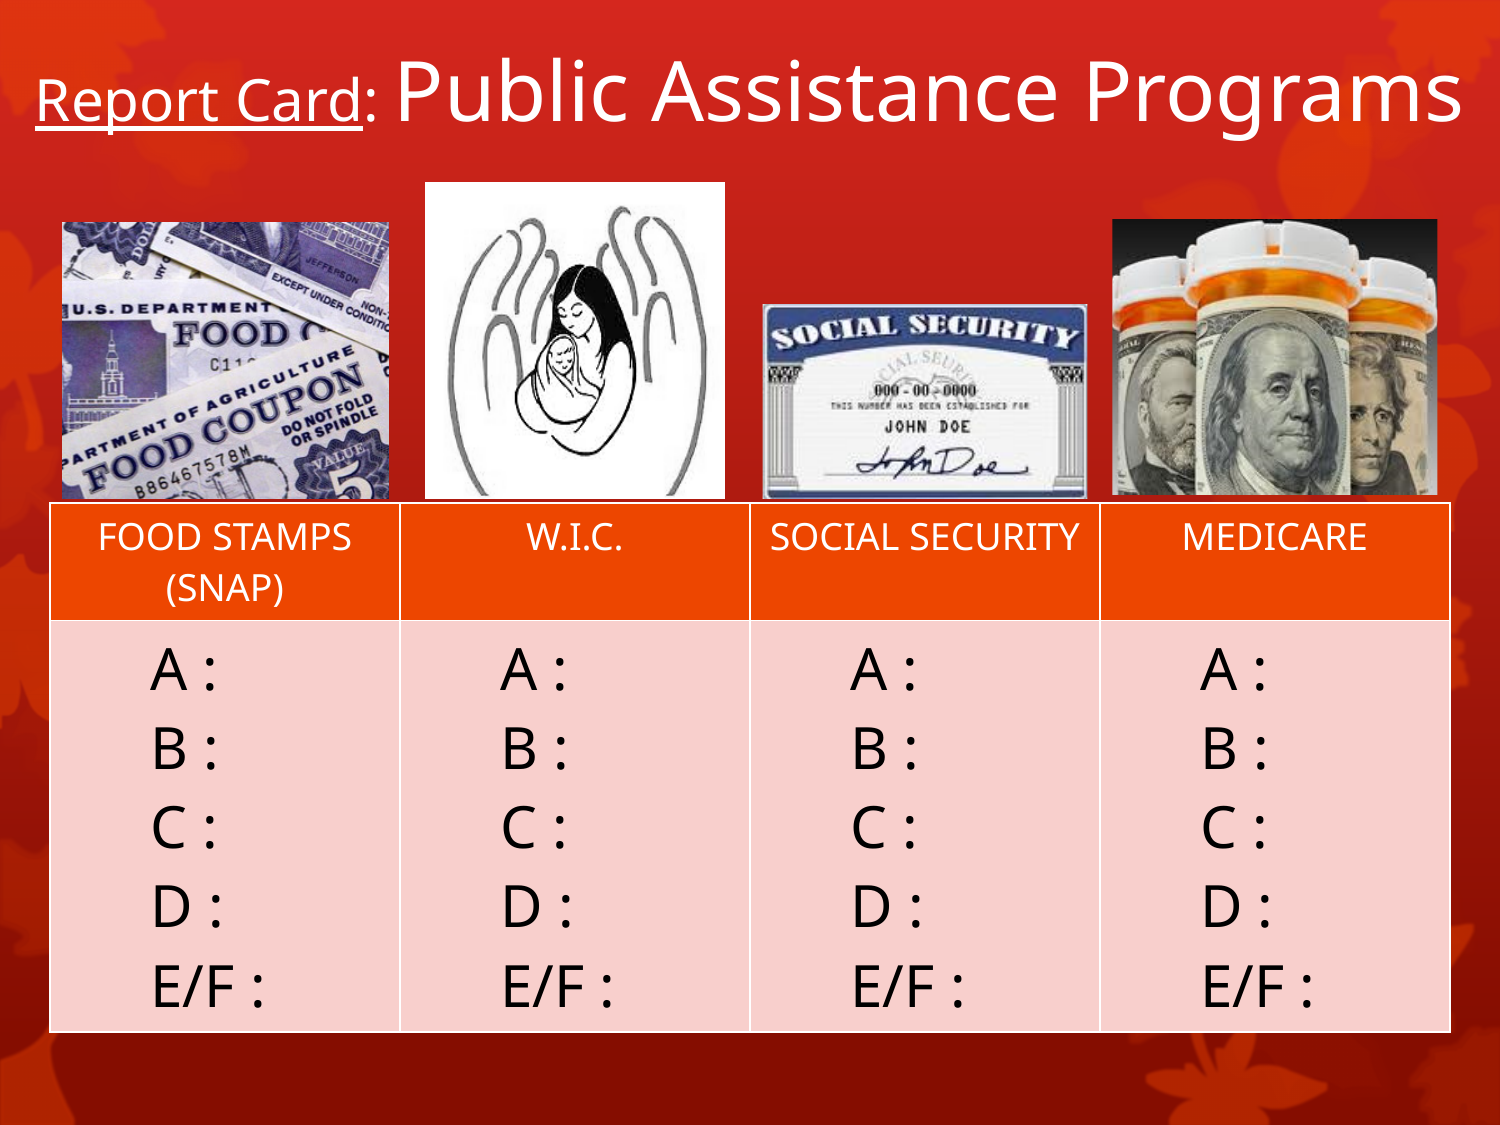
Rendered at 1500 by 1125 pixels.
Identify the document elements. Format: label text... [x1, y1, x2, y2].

table_header FOOD STAMPS (SNAP) [51, 504, 399, 620]
picture [1111, 218, 1438, 496]
table_header W.I.C. [401, 504, 749, 620]
picture [424, 181, 726, 499]
table_cell A : B : C : D : E/F : [51, 621, 399, 1031]
picture [761, 303, 1088, 499]
title Report Card: Public Assistance Programs [0, 12, 1500, 165]
table_cell A : B : C : D : E/F : [751, 621, 1099, 1031]
table_header MEDICARE [1101, 504, 1449, 620]
picture [61, 221, 390, 499]
table_cell A : B : C : D : E/F : [401, 621, 749, 1031]
table_cell A : B : C : D : E/F : [1101, 621, 1449, 1031]
table_header SOCIAL SECURITY [751, 504, 1099, 620]
